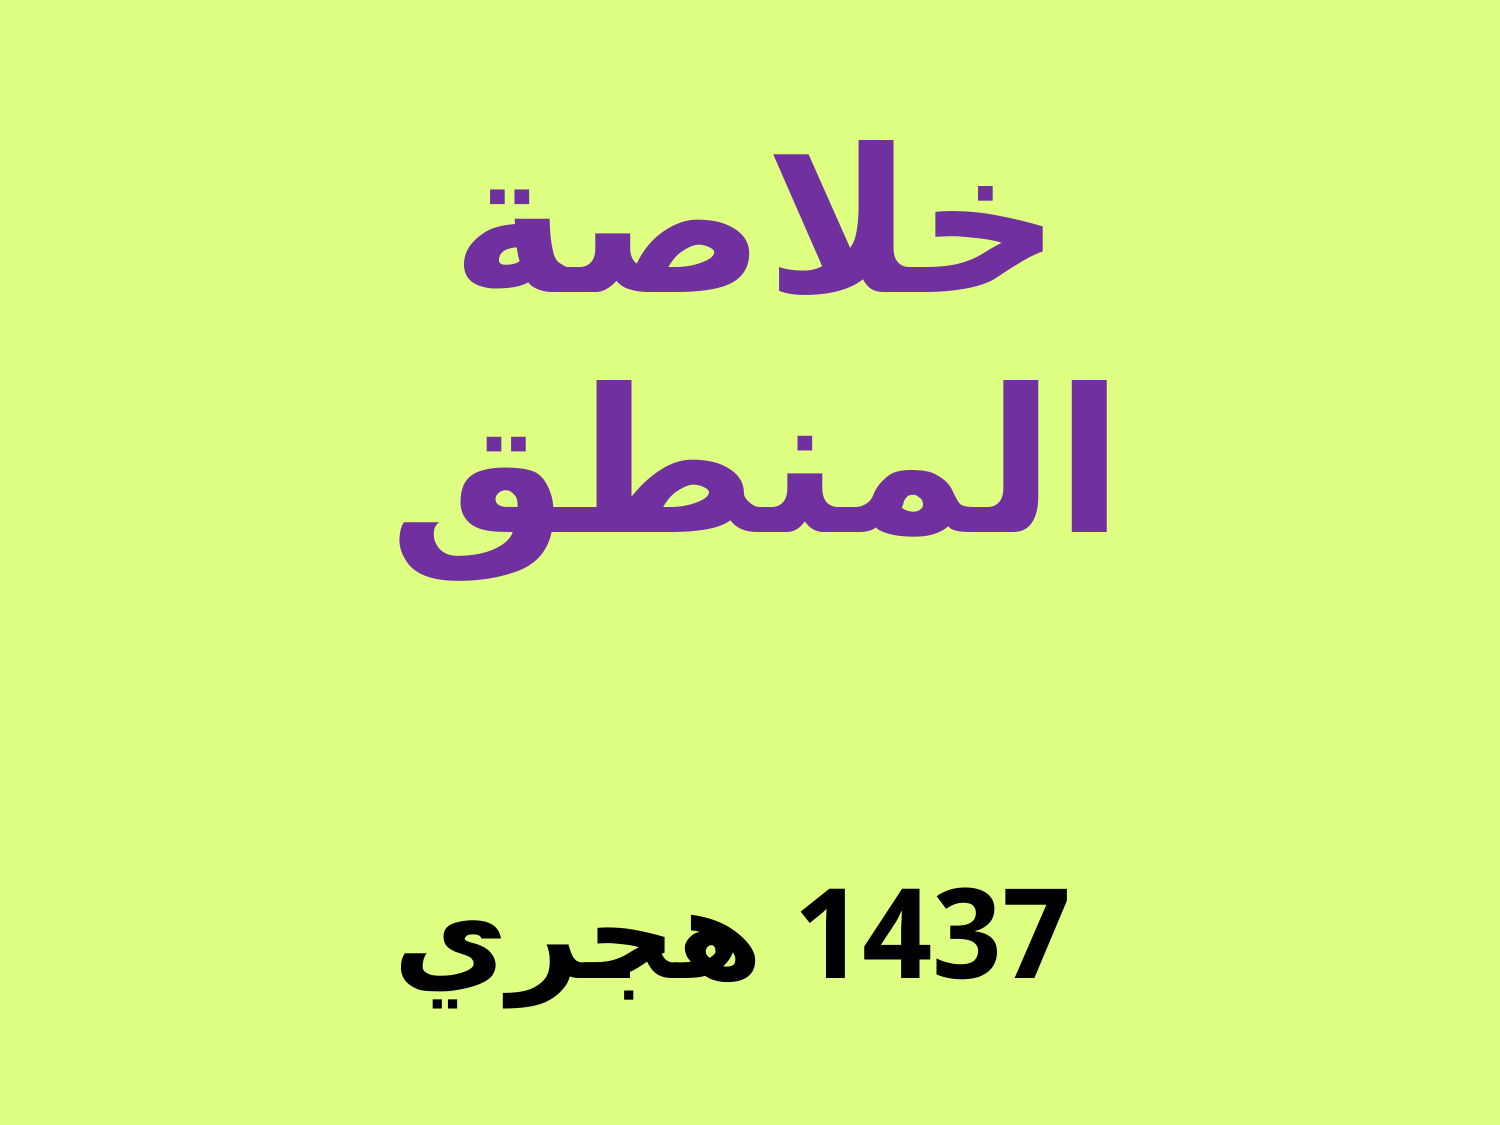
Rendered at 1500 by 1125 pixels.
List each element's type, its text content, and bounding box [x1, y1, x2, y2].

title خلاصة المنطق [54, 66, 1459, 598]
text_box 1437 هجري [29, 609, 1436, 1012]
